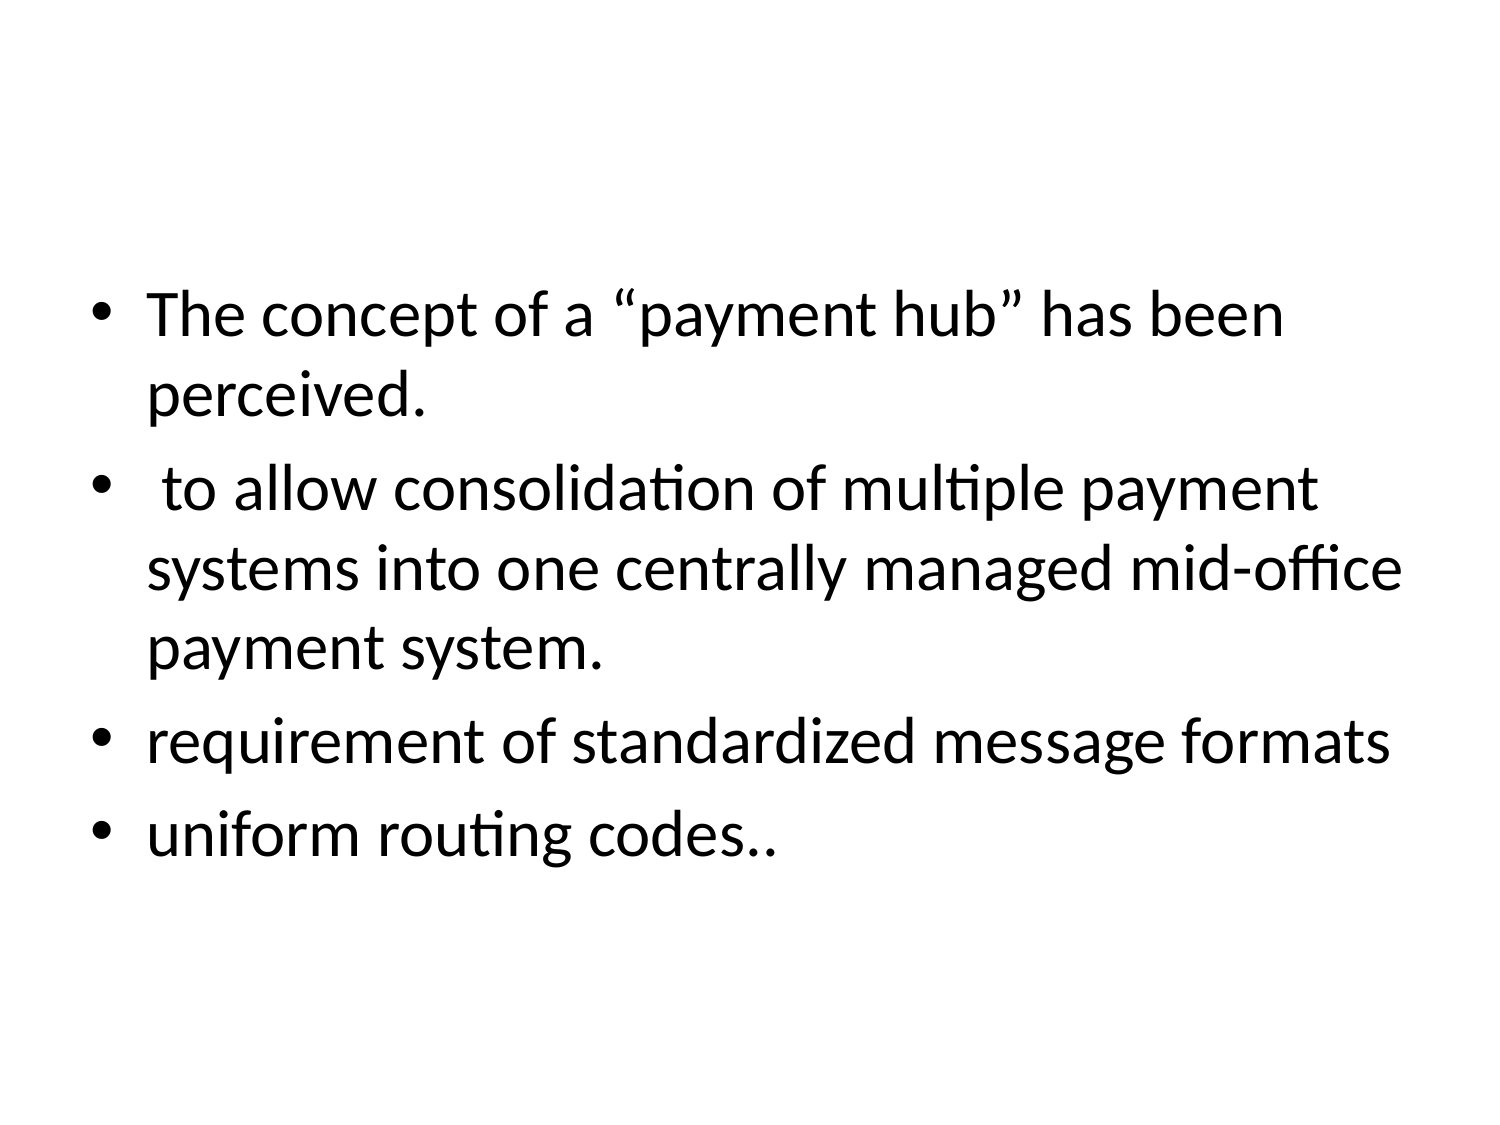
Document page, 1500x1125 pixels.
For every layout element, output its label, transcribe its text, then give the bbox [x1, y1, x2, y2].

list The concept of a “payment hub” has been perceived. to allow consolidation of multiple payment systems into one centrally managed mid-office payment system. requirement of standardized message formats uniform routing codes.. [75, 262, 1425, 1005]
